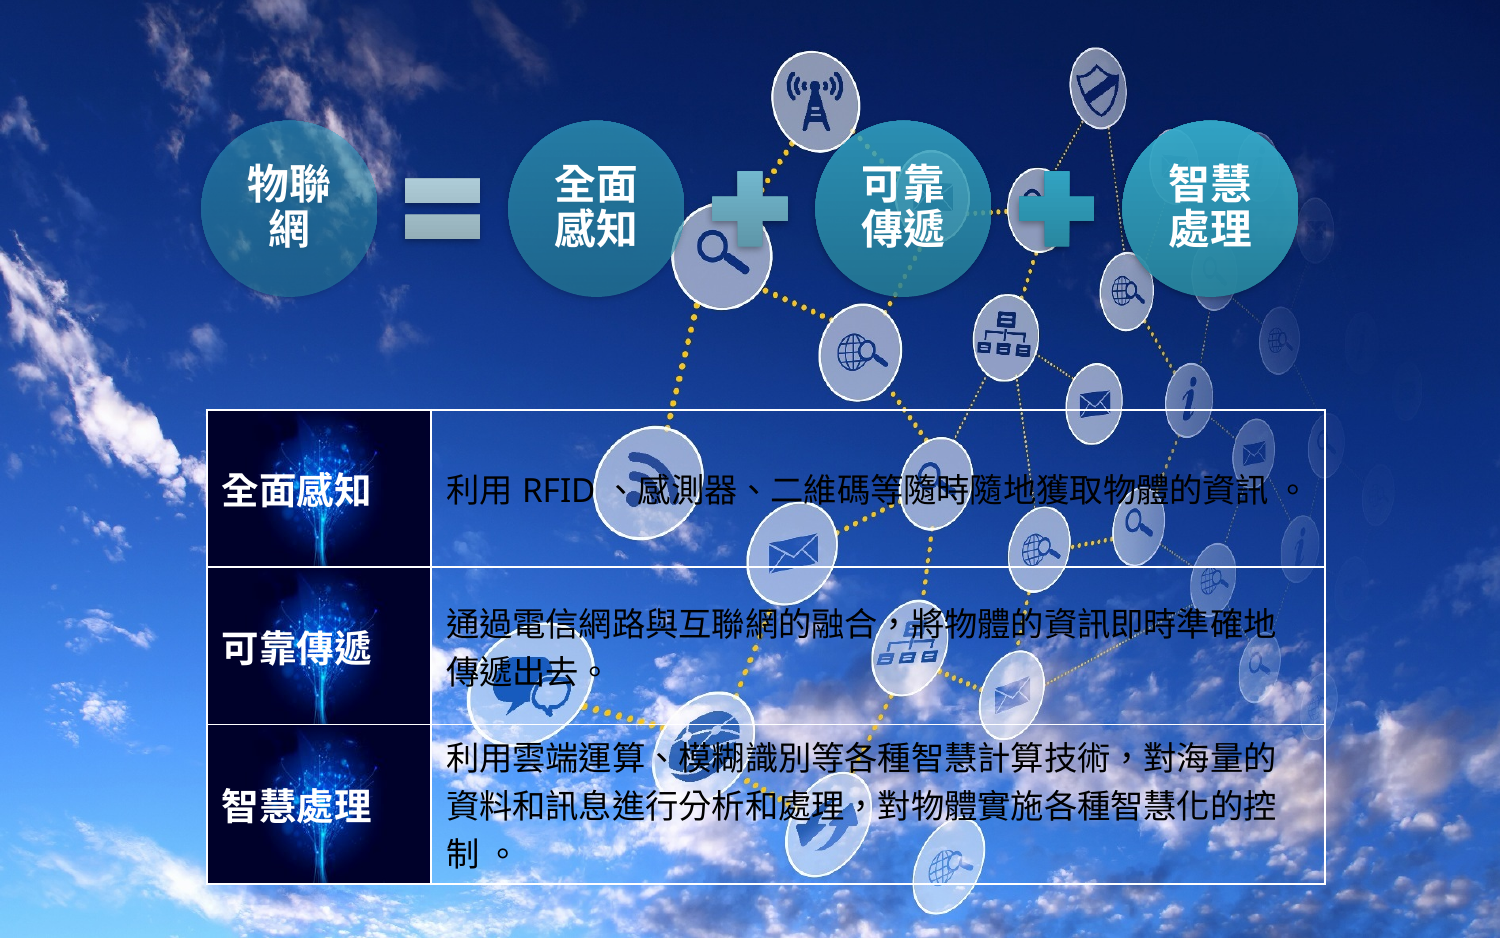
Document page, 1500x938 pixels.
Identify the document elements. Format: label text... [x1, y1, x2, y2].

table_header 全面感知 [208, 411, 430, 566]
table_cell 通過電信網路與互聯網的融合，將物體的資訊即時準確地傳遞出去。 [432, 568, 1324, 724]
table_cell 利用雲端運算、模糊識別等各種智慧計算技術，對海量的資料和訊息進行分析和處理，對物體實施各種智慧化的控制 。 [432, 725, 1324, 883]
table_cell 可靠傳遞 [208, 568, 430, 724]
picture [0, 0, 1500, 938]
table_cell 智慧處理 [208, 725, 430, 883]
table_header 利用RFID、感測器、二維碼等隨時隨地獲取物體的資訊 。 [432, 411, 1324, 566]
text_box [200, 78, 1300, 339]
